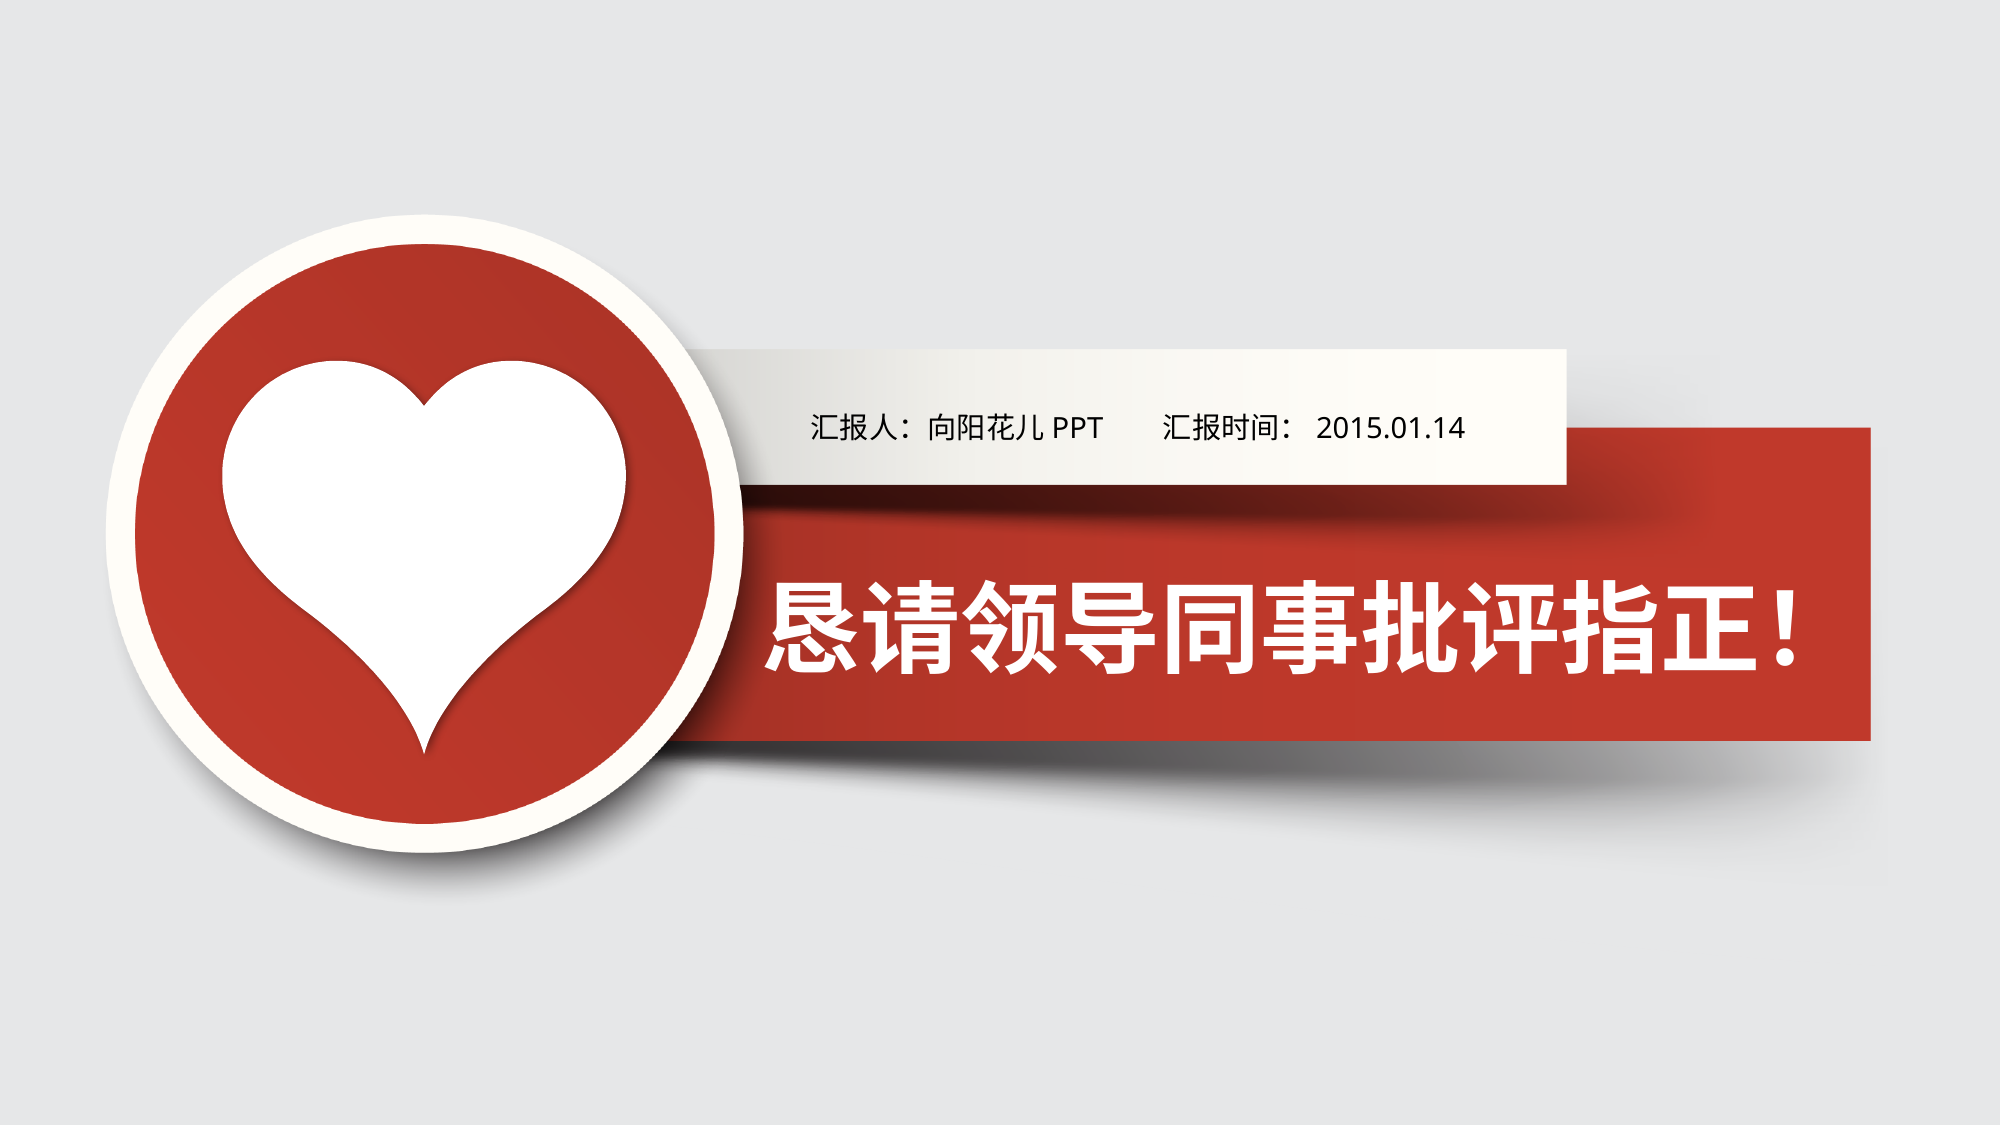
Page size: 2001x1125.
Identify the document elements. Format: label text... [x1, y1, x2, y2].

text_box 汇报人：向阳花儿PPT 汇报时间：2015.01.14 [795, 401, 1481, 452]
text_box [222, 360, 626, 755]
text_box 恳请领导同事批评指正！ [745, 557, 1876, 693]
picture [0, 0, 2000, 1125]
